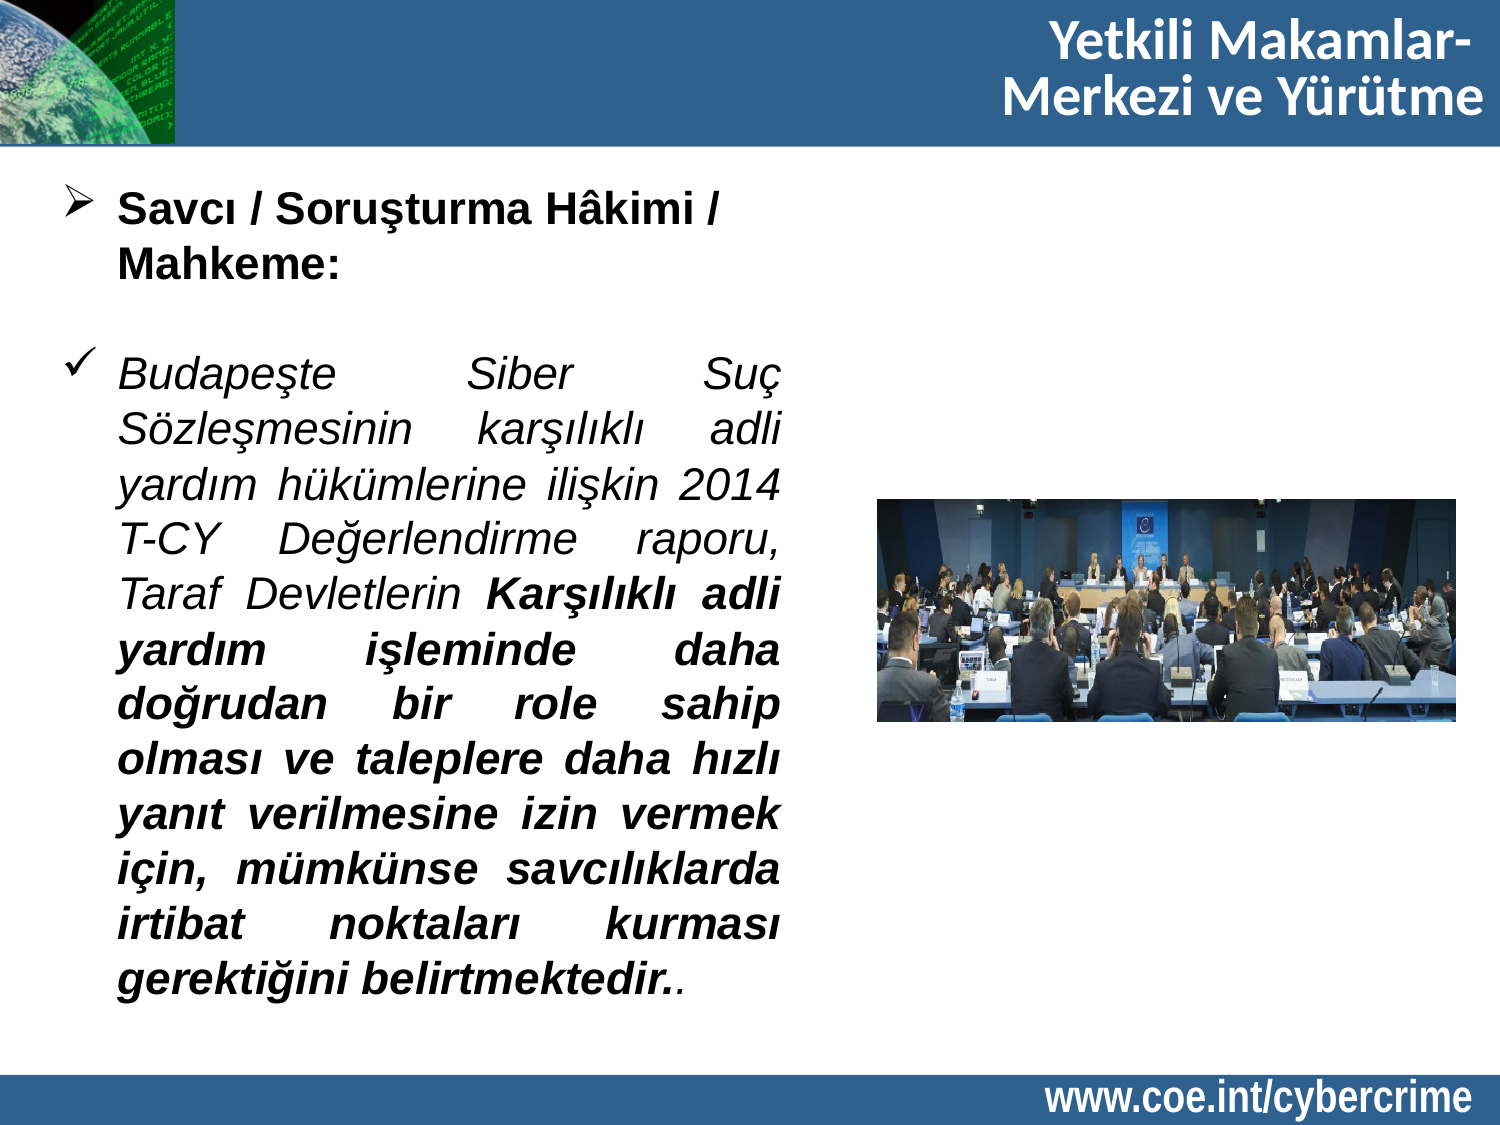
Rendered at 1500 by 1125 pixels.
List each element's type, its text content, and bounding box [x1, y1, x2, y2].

text_box [0, 1073, 1030, 1125]
text_box Yetkili Makamlar- Merkezi ve Yürütme [177, 0, 1500, 149]
text_box Savcı / Soruşturma Hâkimi / Mahkeme: Budapeşte Siber Suç Sözleşmesinin karşılıklı adli yardım hükümlerine ilişkin 2014 T-CY Değerlendirme raporu, Taraf Devletlerin Karşılıklı adli yardım işleminde daha doğrudan bir role sahip olması ve taleplere daha hızlı yanıt verilmesine izin vermek için, mümkünse savcılıklarda irtibat noktaları kurması gerektiğini belirtmektedir.. [46, 171, 797, 1067]
picture [877, 499, 1456, 722]
picture [0, 0, 175, 144]
text_box www.coe.int/cybercrime [1030, 1059, 1500, 1125]
